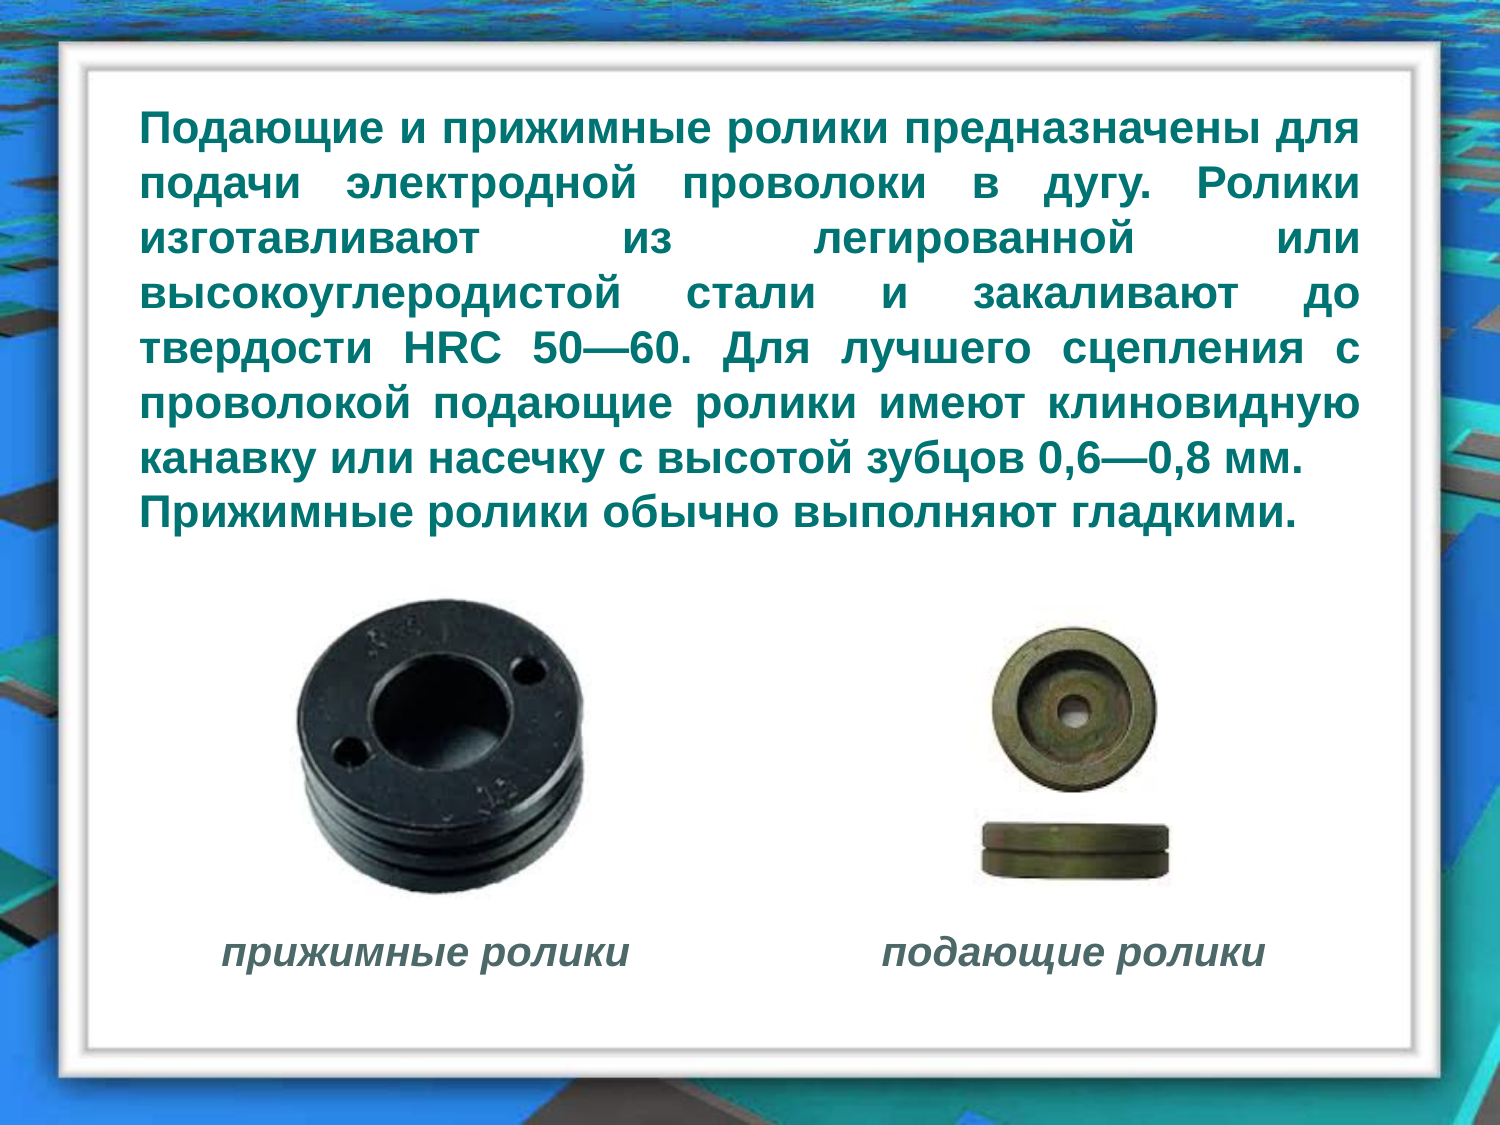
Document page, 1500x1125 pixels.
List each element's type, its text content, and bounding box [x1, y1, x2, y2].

text_box подающие ролики [867, 916, 1329, 982]
text_box Подающие и прижимные ролики предназначены для подачи электродной проволоки в дугу. Ролики изготавливают из легированной или высокоуглеродистой стали и закаливают до твердости HRC 50—60. Для лучшего сцепления с проволокой подающие ролики имеют клиновидную канавку или насечку с высотой зубцов 0,6—0,8 мм. Прижимные ролики обычно выполняют гладкими. [123, 89, 1376, 545]
text_box прижимные ролики [206, 916, 727, 982]
picture [0, 0, 1500, 1125]
